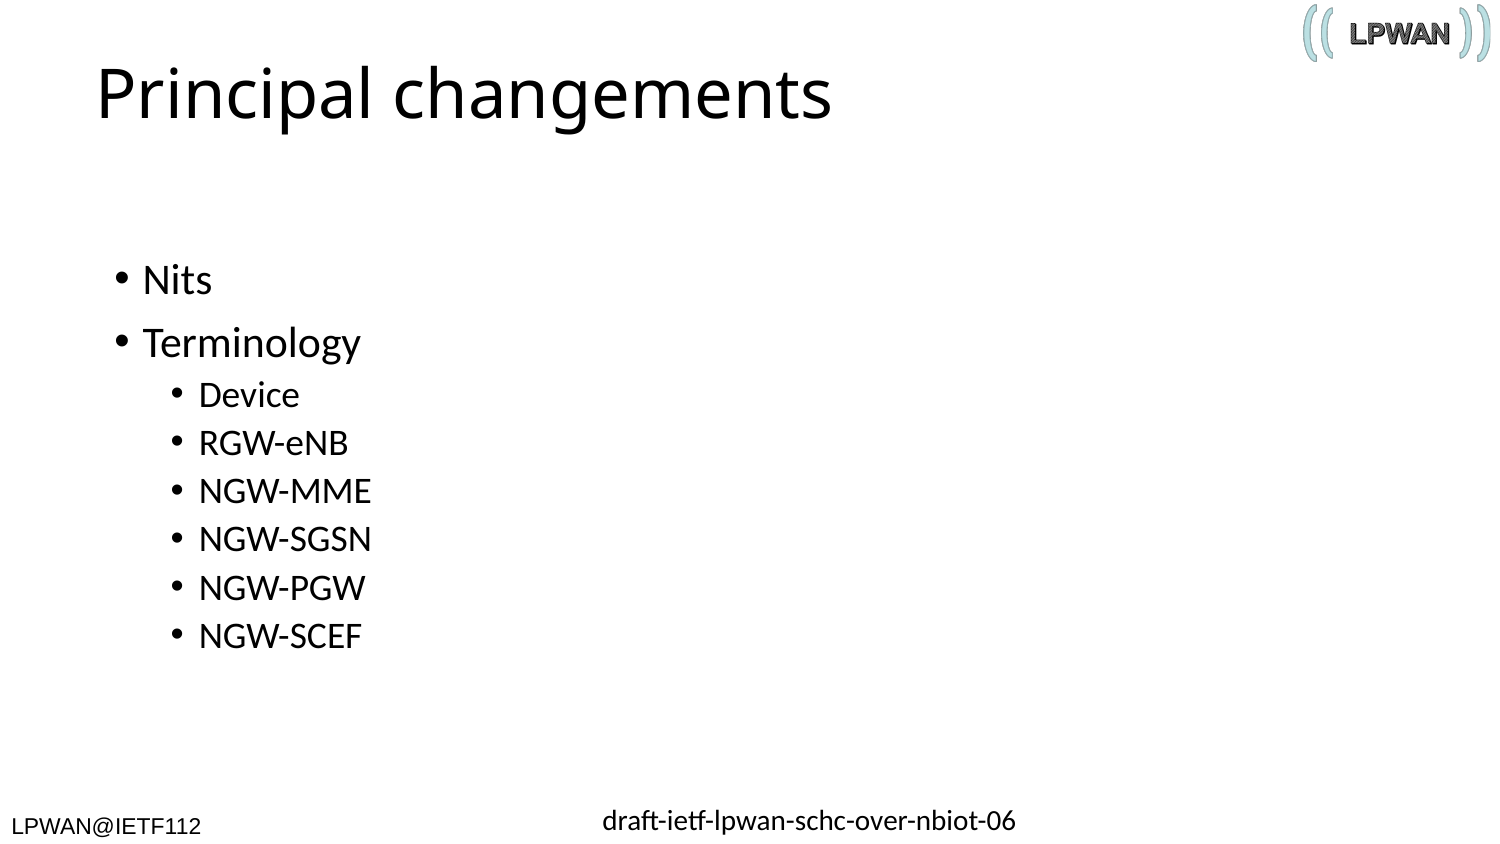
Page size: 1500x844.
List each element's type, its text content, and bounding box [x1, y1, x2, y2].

list Nits Terminology Device RGW-eNB NGW-MME NGW-SGSN NGW-PGW NGW-SCEF [103, 251, 1397, 760]
text_box draft-ietf-lpwan-schc-over-nbiot-06 [587, 793, 1032, 844]
title Principal changements [84, 14, 1378, 178]
picture [1303, 4, 1491, 62]
